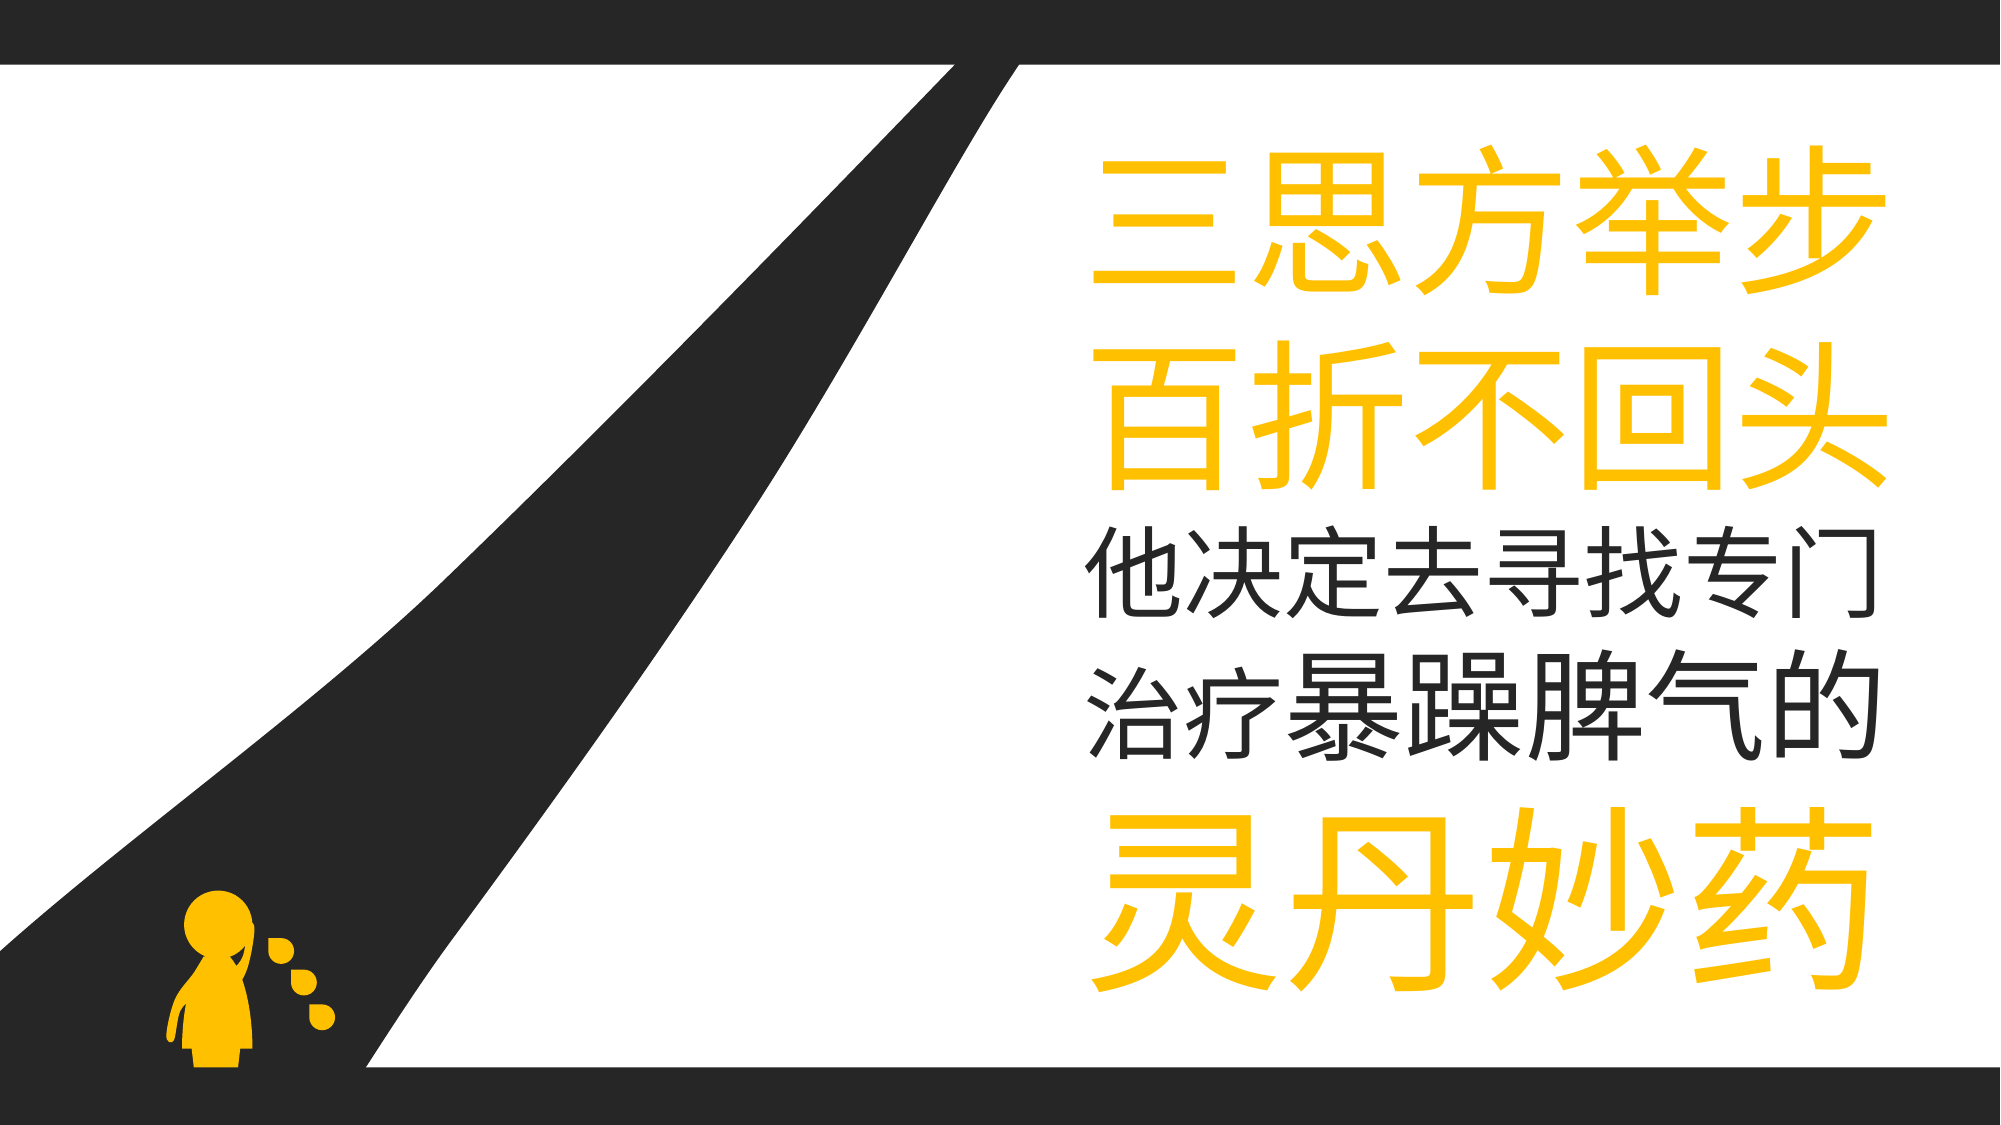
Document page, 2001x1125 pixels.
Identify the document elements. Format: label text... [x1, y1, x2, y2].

text_box 三思方举步 百折不回头 他决定去寻找专门 治疗暴躁脾气的 灵丹妙药 [1068, 112, 1912, 1066]
text_box [0, 0, 2000, 66]
text_box [267, 937, 296, 965]
text_box [0, 1066, 2000, 1125]
text_box [289, 968, 318, 997]
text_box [182, 890, 253, 1049]
text_box [0, 66, 1020, 1066]
text_box [190, 1049, 242, 1066]
text_box [308, 1003, 337, 1032]
text_box [165, 985, 182, 1044]
